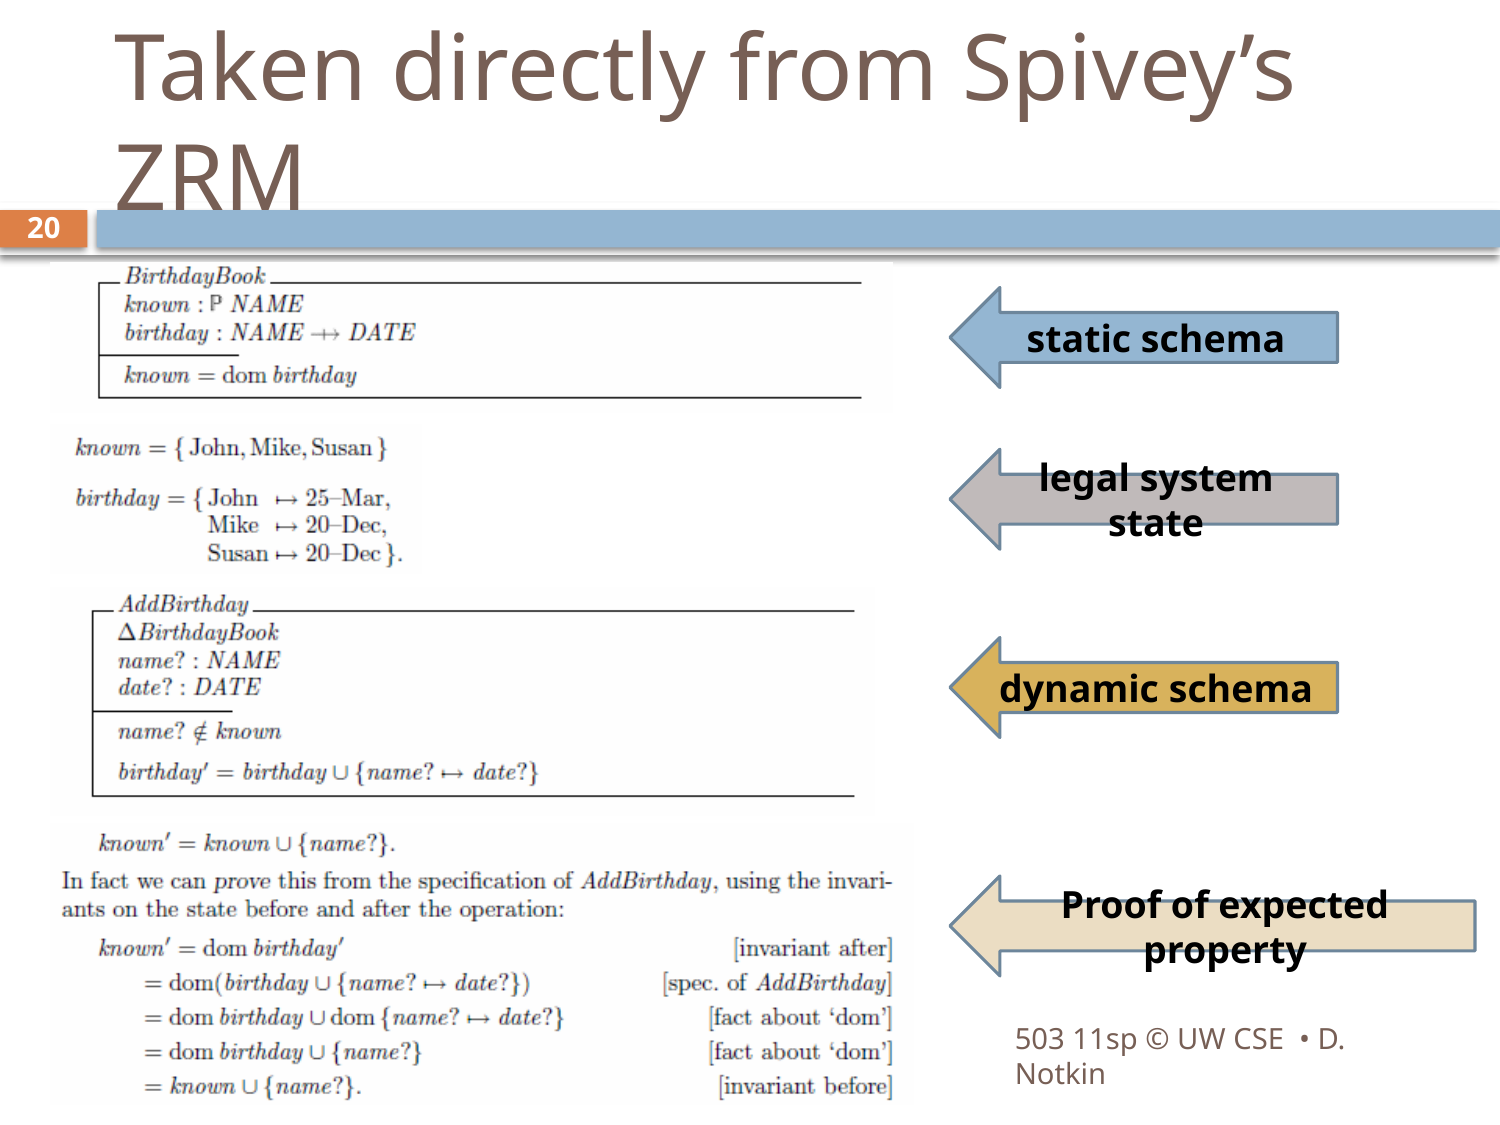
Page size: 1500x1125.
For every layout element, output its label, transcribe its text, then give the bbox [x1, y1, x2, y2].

picture [49, 587, 876, 816]
picture [49, 262, 893, 413]
text_box dynamic schema [948, 636, 1340, 739]
text_box legal system state [948, 447, 1340, 551]
slide_number 503 11sp © UW CSE • D. Notkin [999, 1025, 1438, 1085]
picture [49, 424, 423, 574]
slide_number 20 [0, 208, 88, 249]
title Taken directly from Spivey’s ZRM [99, 37, 1438, 200]
text_box static schema [948, 286, 1340, 389]
picture [49, 822, 915, 1105]
text_box Proof of expected property [948, 874, 1477, 978]
